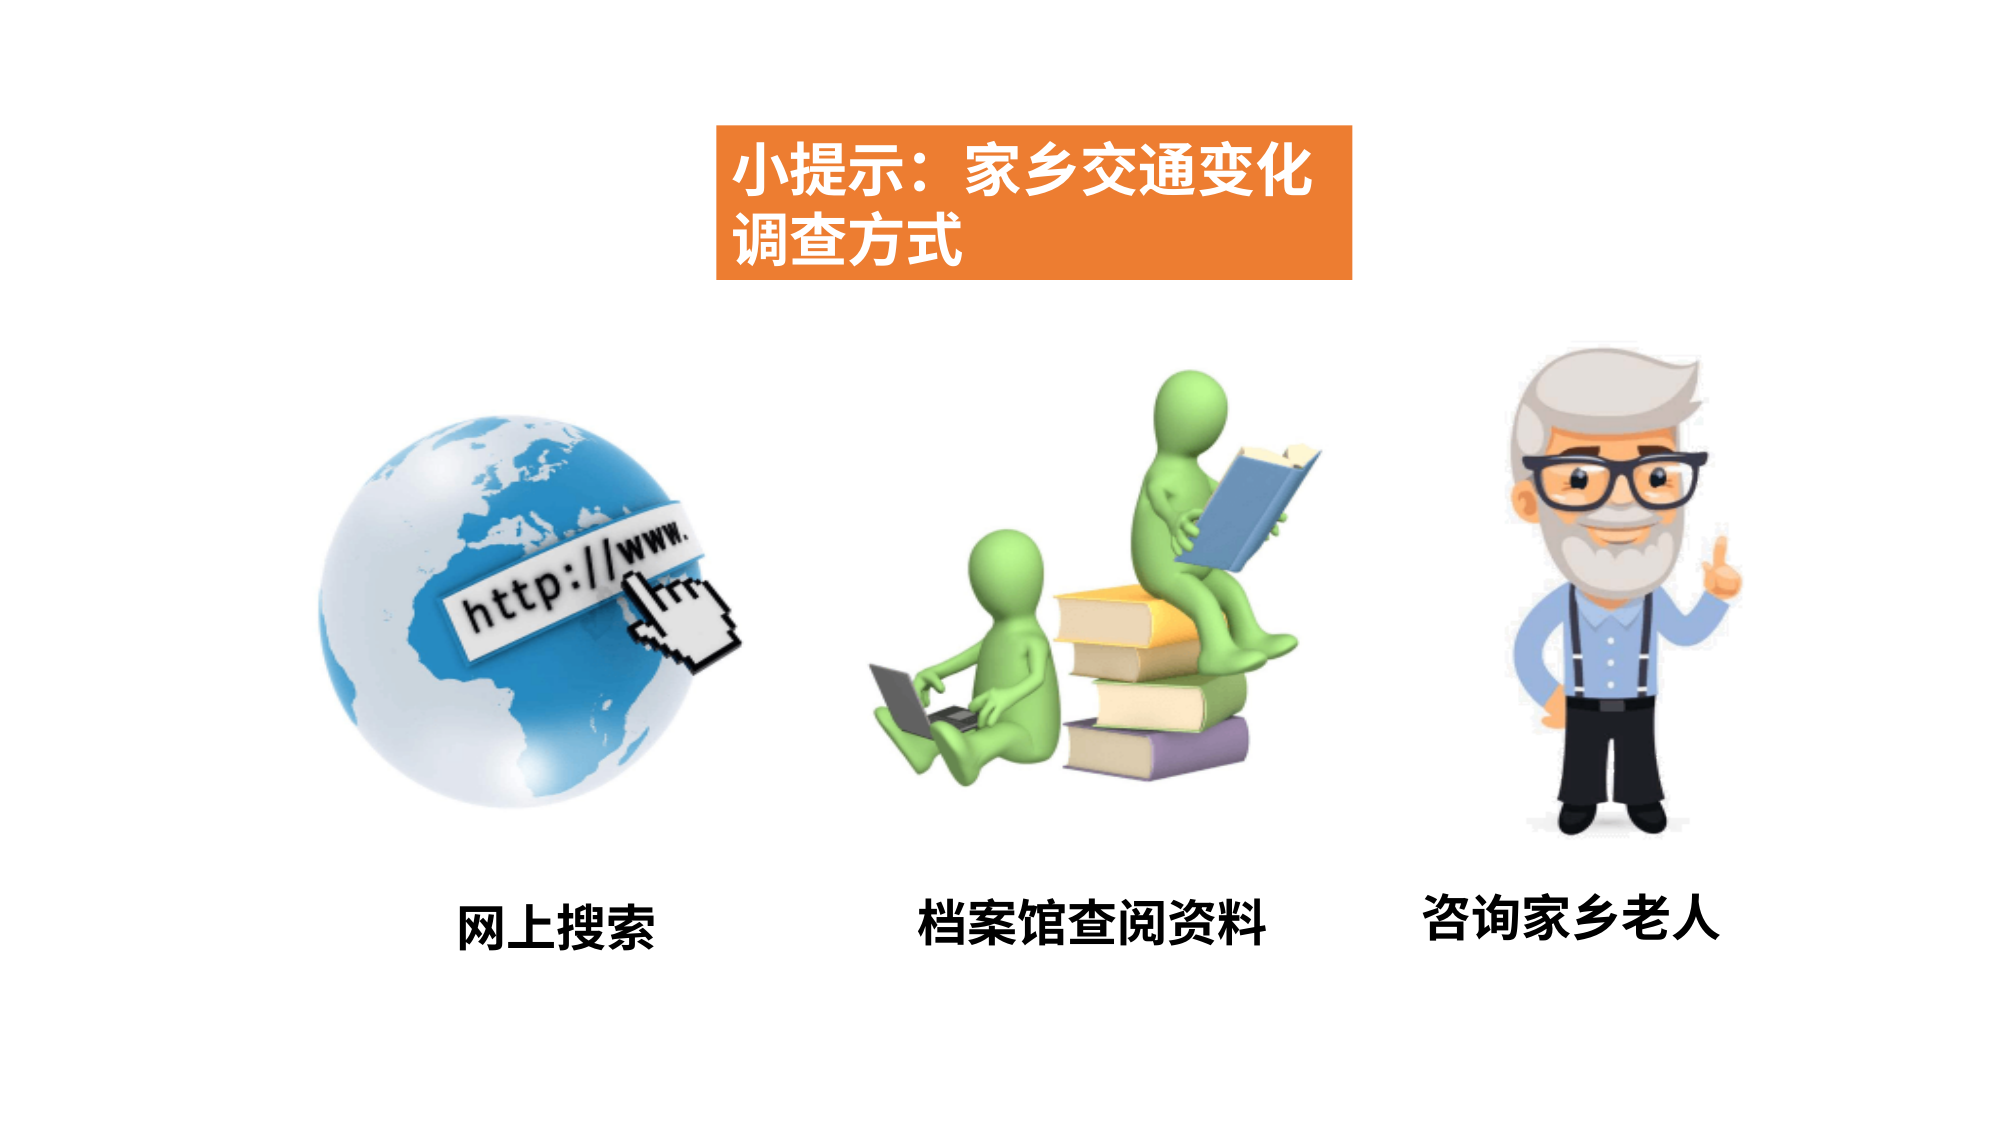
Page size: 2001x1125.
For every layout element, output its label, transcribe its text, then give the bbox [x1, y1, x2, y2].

picture [231, 327, 793, 828]
text_box 网上搜索 [441, 889, 777, 965]
text_box 小提示：家乡交通变化调查方式 [716, 125, 1353, 280]
picture [815, 304, 1353, 824]
text_box 咨询家乡老人 [1407, 879, 1750, 955]
picture [1375, 327, 1875, 862]
text_box 档案馆查阅资料 [902, 884, 1334, 960]
